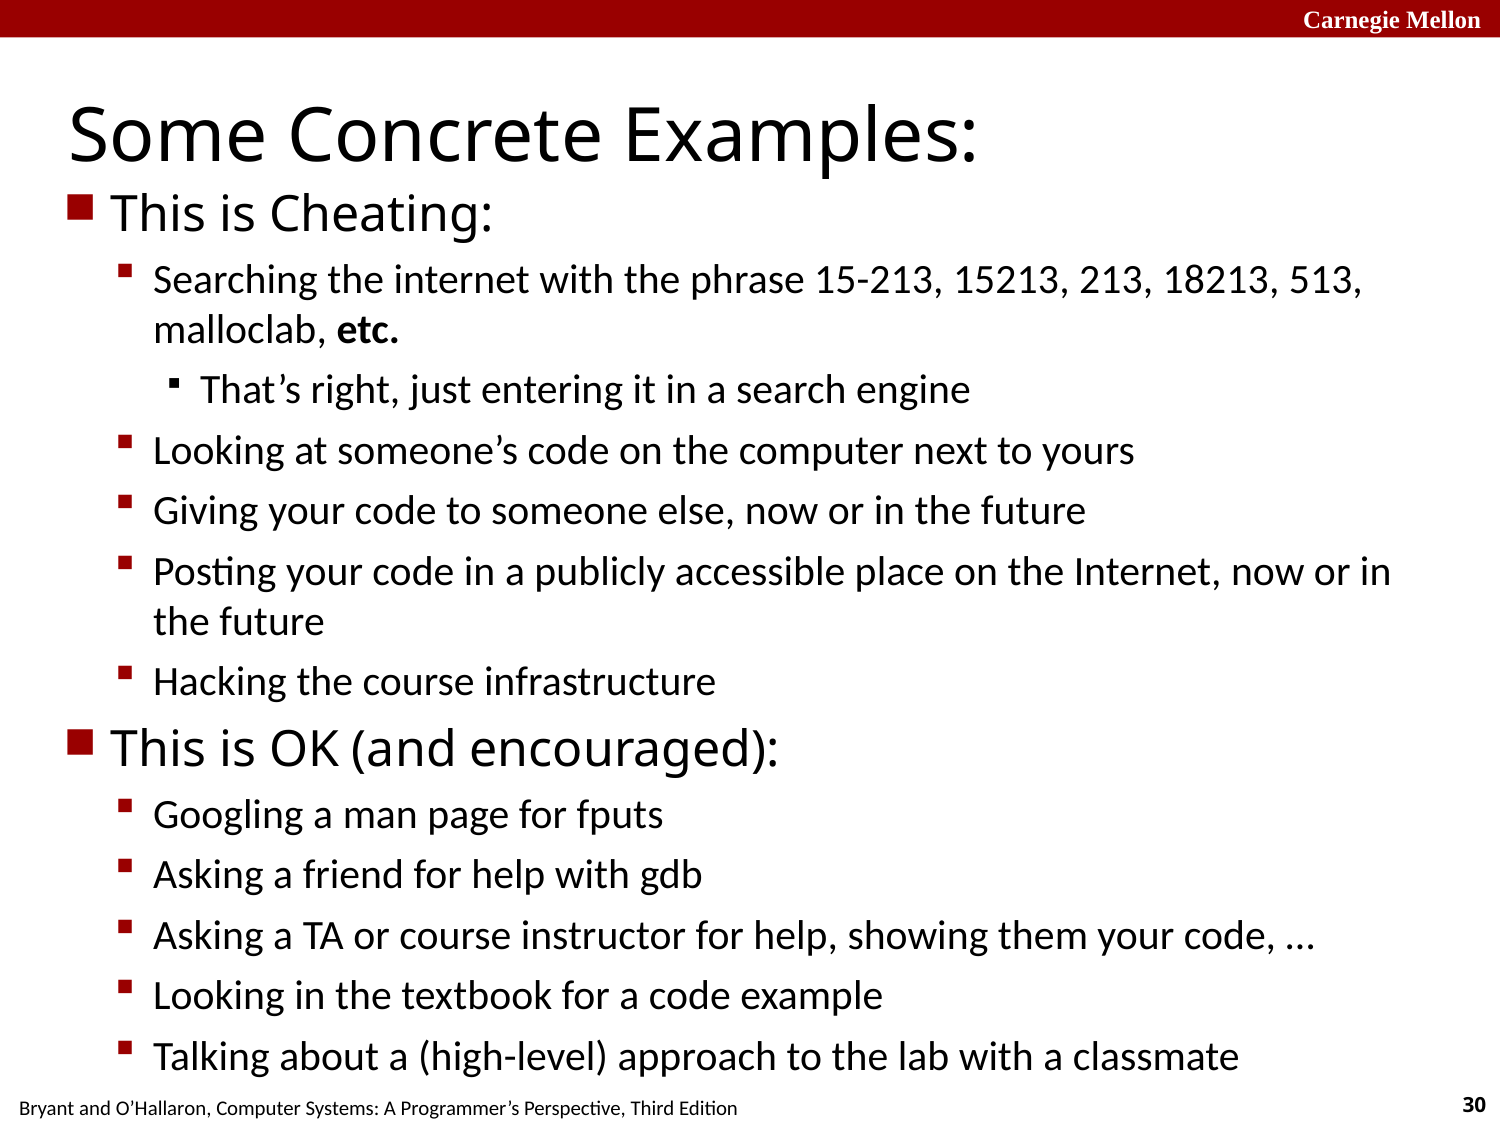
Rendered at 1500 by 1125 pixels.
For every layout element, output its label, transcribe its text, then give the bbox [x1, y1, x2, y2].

list This is Cheating: Searching the internet with the phrase 15-213, 15213, 213, 18213, 513, malloclab, etc. That’s right, just entering it in a search engine Looking at someone’s code on the computer next to yours Giving your code to someone else, now or in the future Posting your code in a publicly accessible place on the Internet, now or in the future Hacking the course infrastructure This is OK (and encouraged): Googling a man page for fputs Asking a friend for help with gdb Asking a TA or course instructor for help, showing them your code, … Looking in the textbook for a code example Talking about a (high-level) approach to the lab with a classmate [62, 174, 1438, 1067]
title Some Concrete Examples: [62, 41, 1438, 174]
